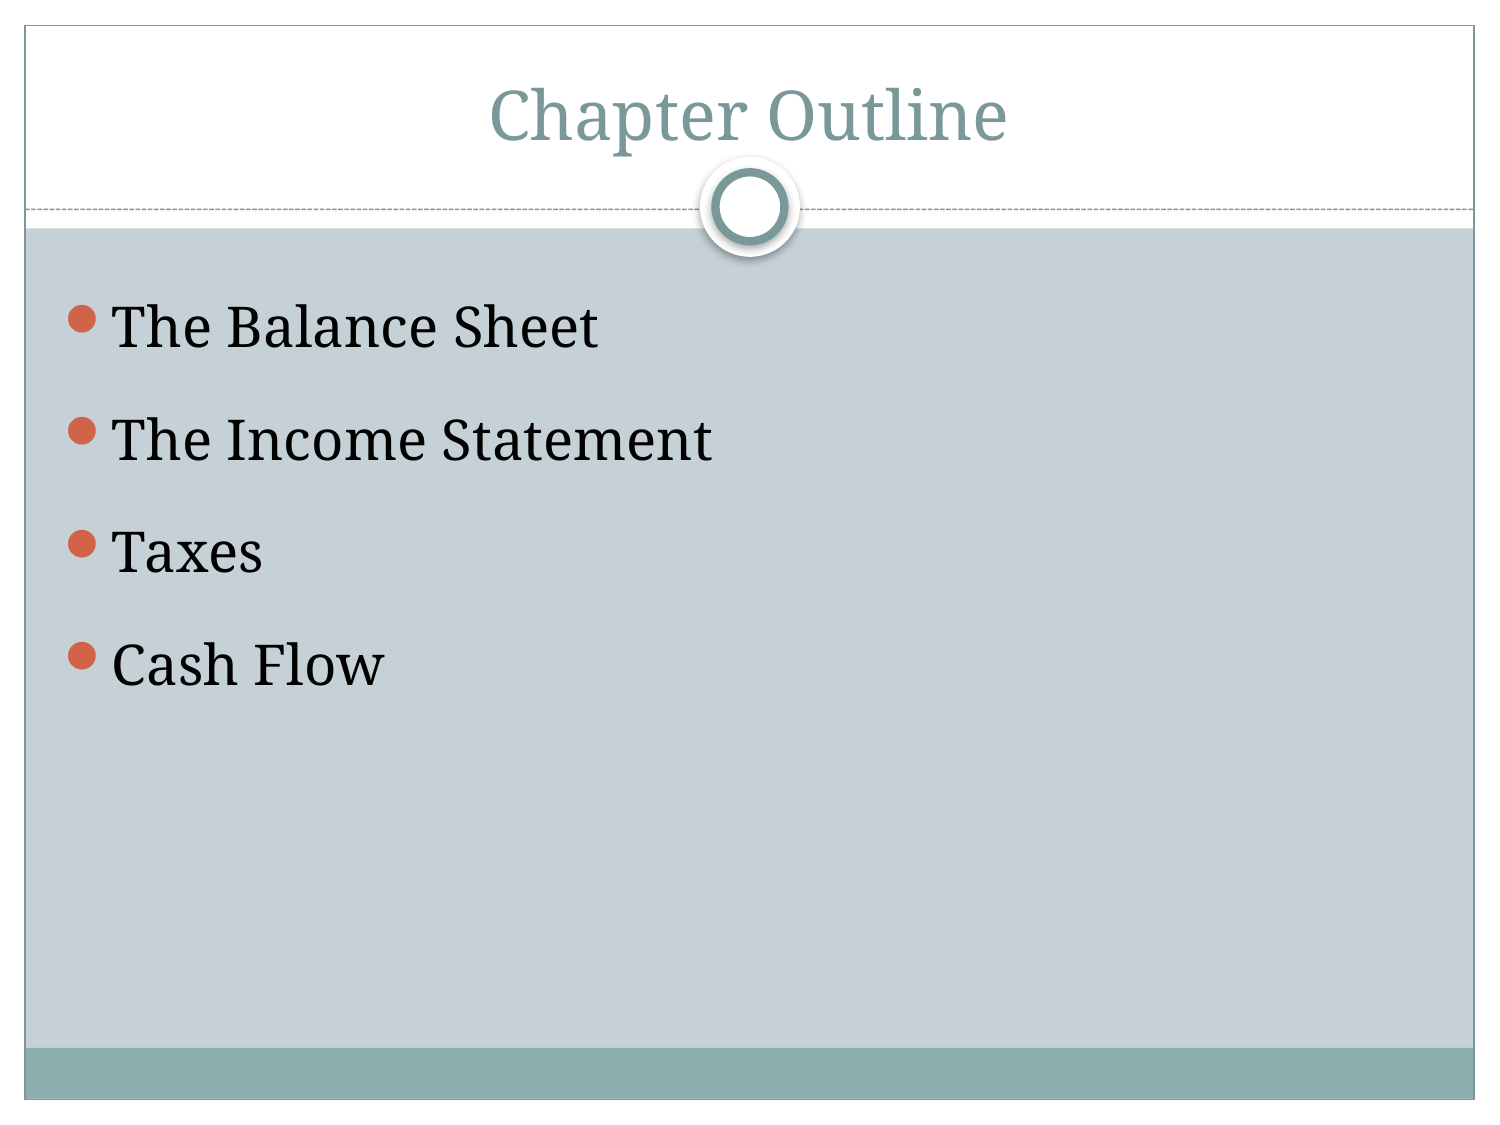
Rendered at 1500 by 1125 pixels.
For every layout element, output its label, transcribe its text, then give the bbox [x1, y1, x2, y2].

list The Balance Sheet The Income Statement Taxes Cash Flow [49, 250, 1445, 1001]
title Chapter Outline [49, 37, 1450, 162]
